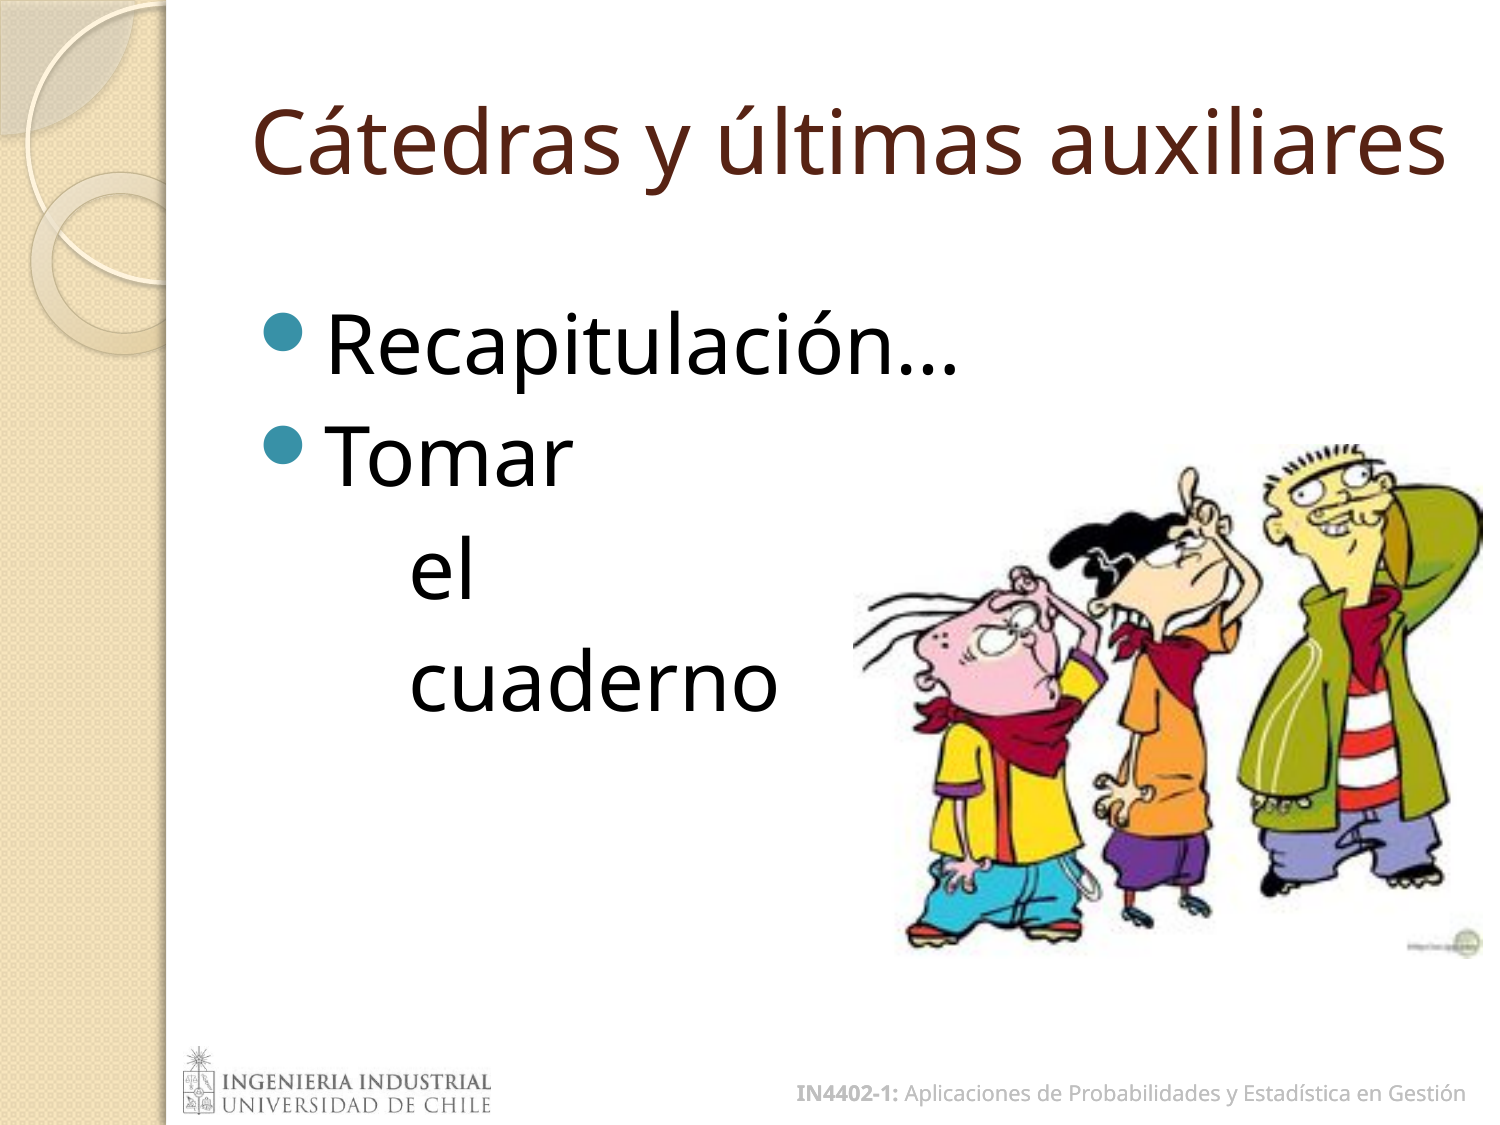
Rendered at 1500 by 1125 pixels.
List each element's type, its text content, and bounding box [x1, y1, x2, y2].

list Recapitulación… Tomar el cuaderno [230, 196, 1461, 984]
picture [183, 1046, 491, 1115]
title Cátedras y últimas auxiliares [235, 45, 1466, 233]
text_box IN4402-1: Aplicaciones de Probabilidades y Estadística en Gestión [750, 1072, 1483, 1114]
picture [853, 444, 1483, 959]
